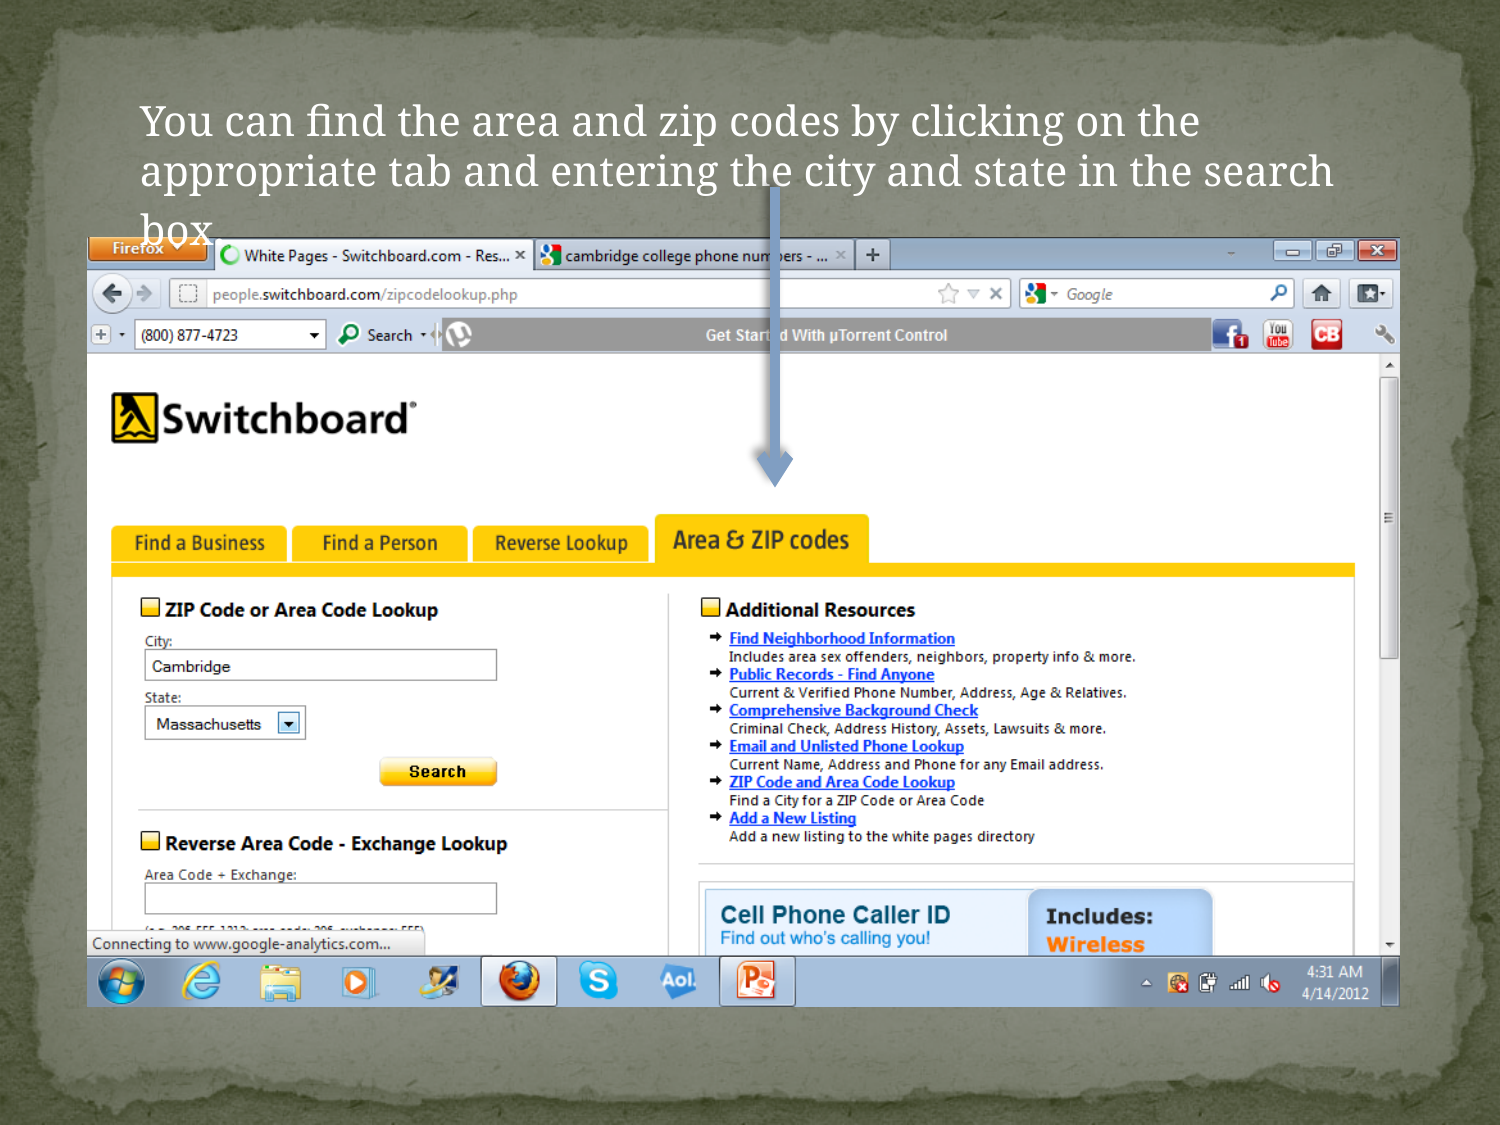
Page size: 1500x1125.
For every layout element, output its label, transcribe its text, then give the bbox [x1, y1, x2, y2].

text_box You can find the area and zip codes by clicking on the appropriate tab and entering the city and state in the search box. [124, 87, 1388, 227]
picture [87, 237, 1400, 1007]
